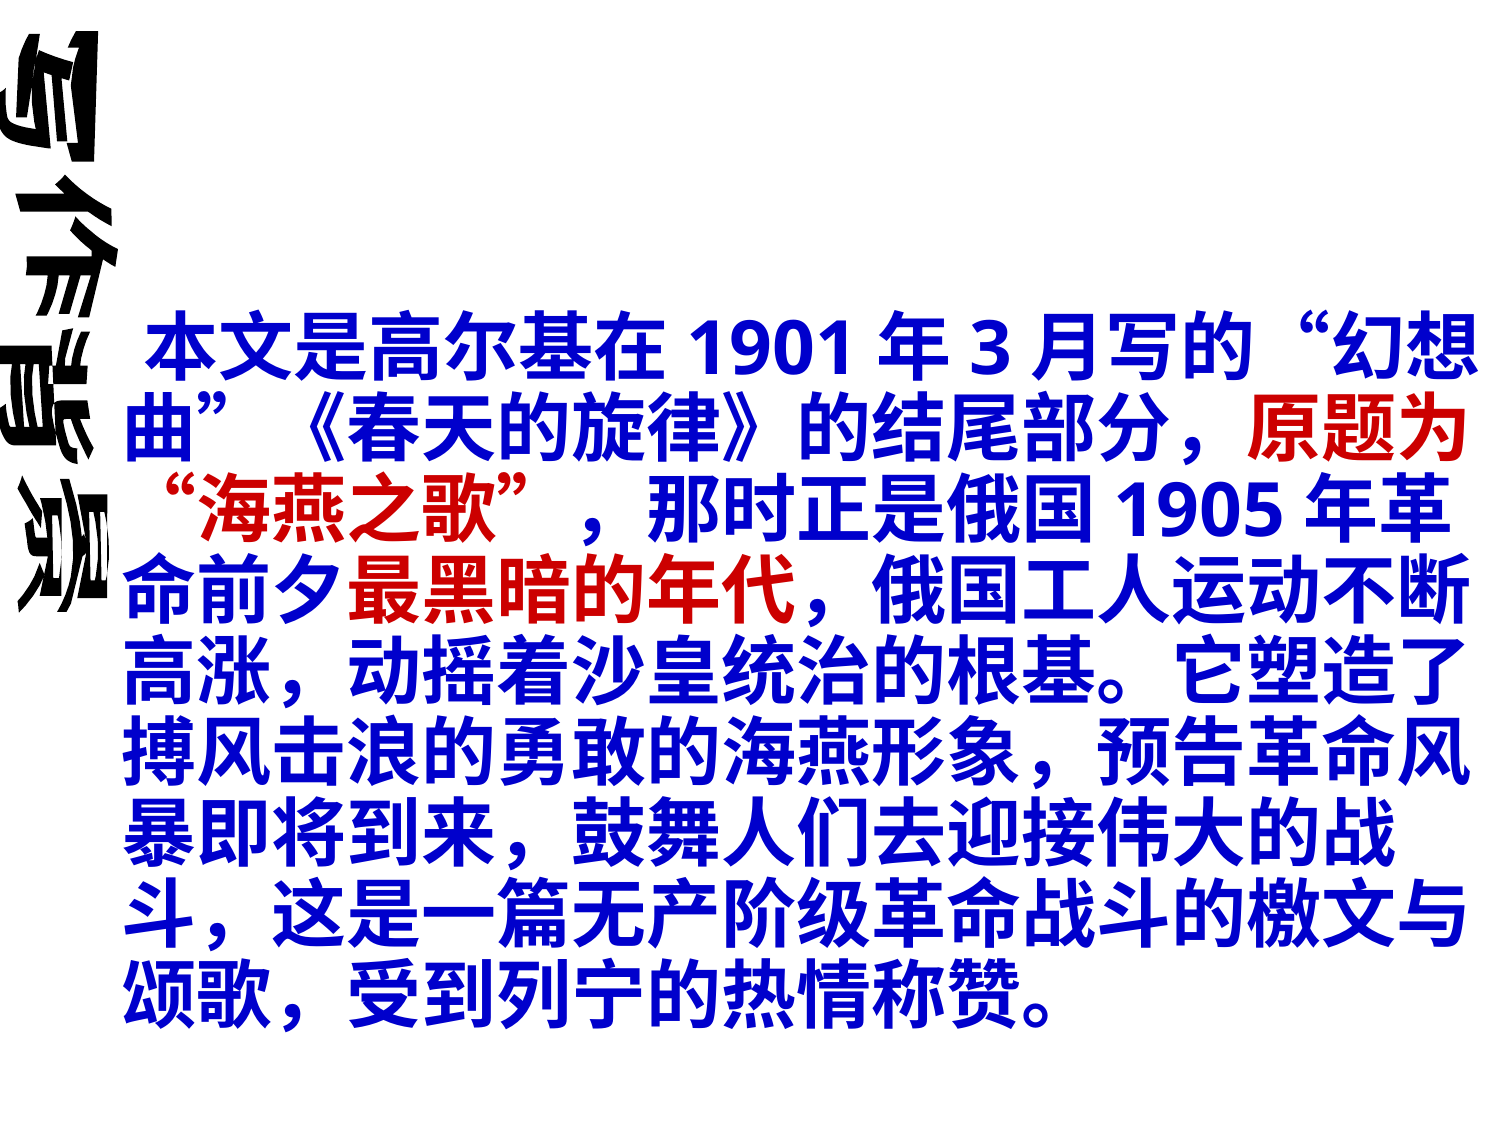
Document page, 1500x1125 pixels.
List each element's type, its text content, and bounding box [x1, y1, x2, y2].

text_box 本文是高尔基在1901年3月写的“幻想曲”《春天的旋律》的结尾部分，原题为“海燕之歌”，那时正是俄国1905年革命前夕最黑暗的年代，俄国工人运动不断高涨，动摇着沙皇统治的根基。它塑造了搏风击浪的勇敢的海燕形象，预告革命风暴即将到来，鼓舞人们去迎接伟大的战斗，这是一篇无产阶级革命战斗的檄文与颂歌，受到列宁的热情称赞。 [50, 302, 1500, 1091]
